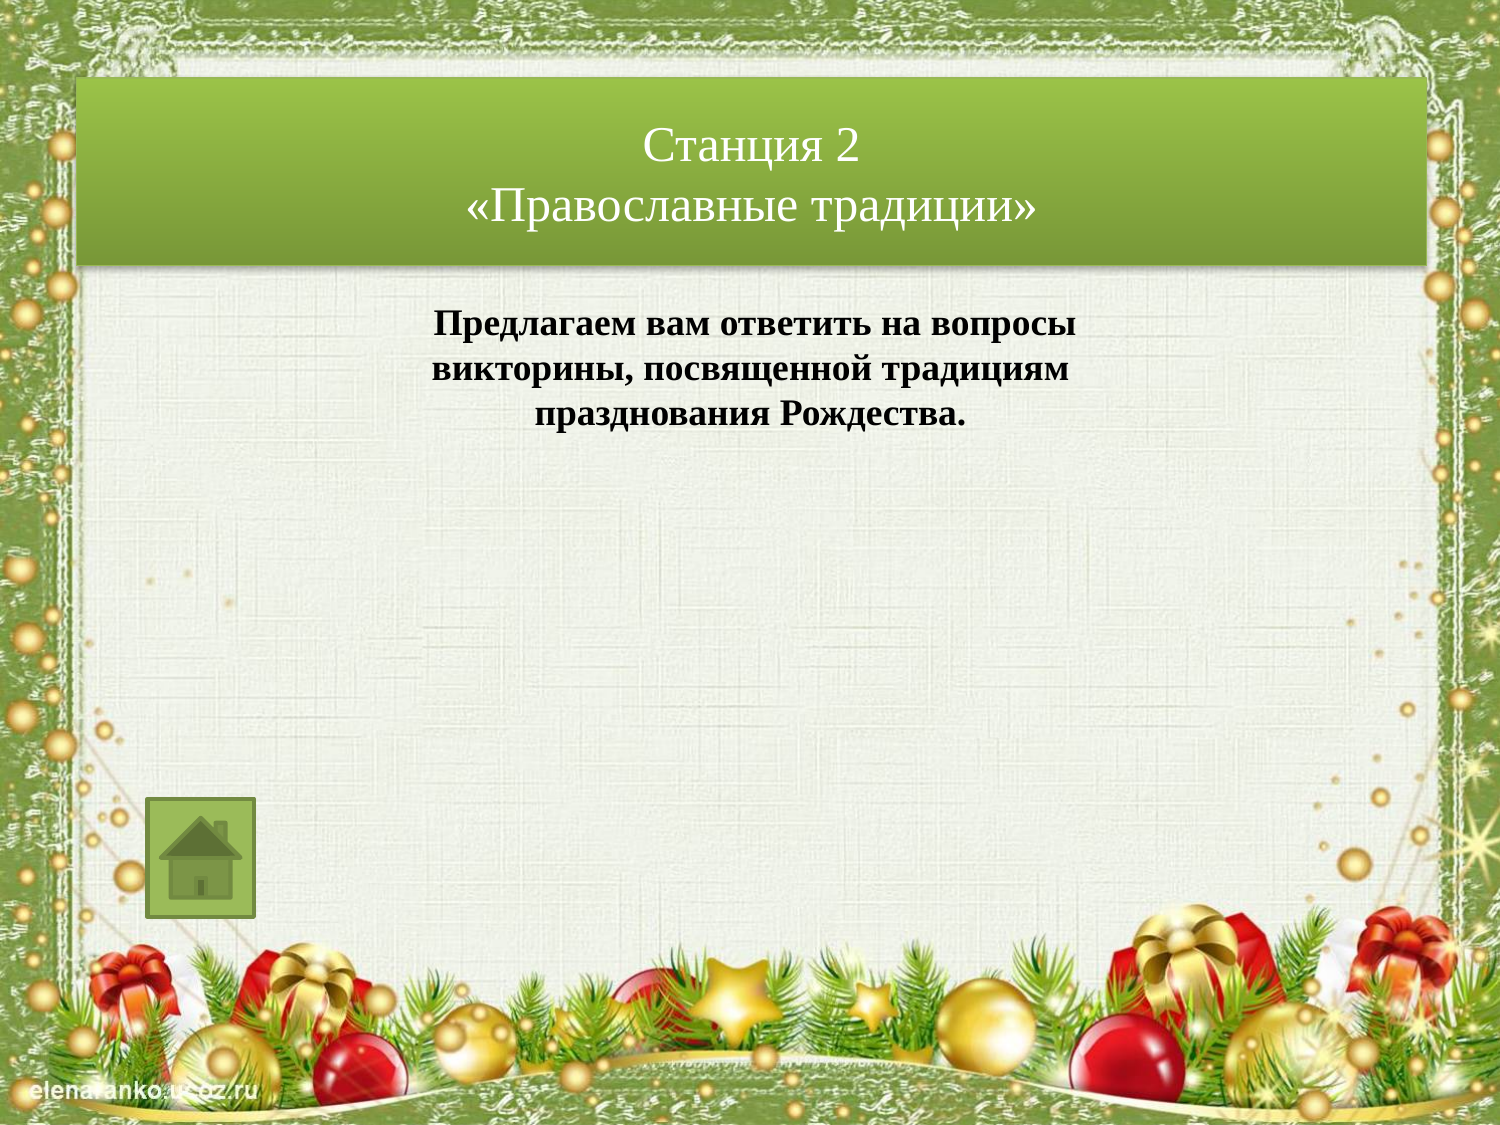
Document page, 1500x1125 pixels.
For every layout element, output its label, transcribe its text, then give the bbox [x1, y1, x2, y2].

text_box [145, 797, 256, 919]
title Станция 2 «Православные традиции» [76, 77, 1427, 266]
picture [0, 0, 1500, 1125]
text_box Предлагаем вам ответить на вопросы викторины, посвященной традициям празднования Рождества. [380, 290, 1131, 441]
